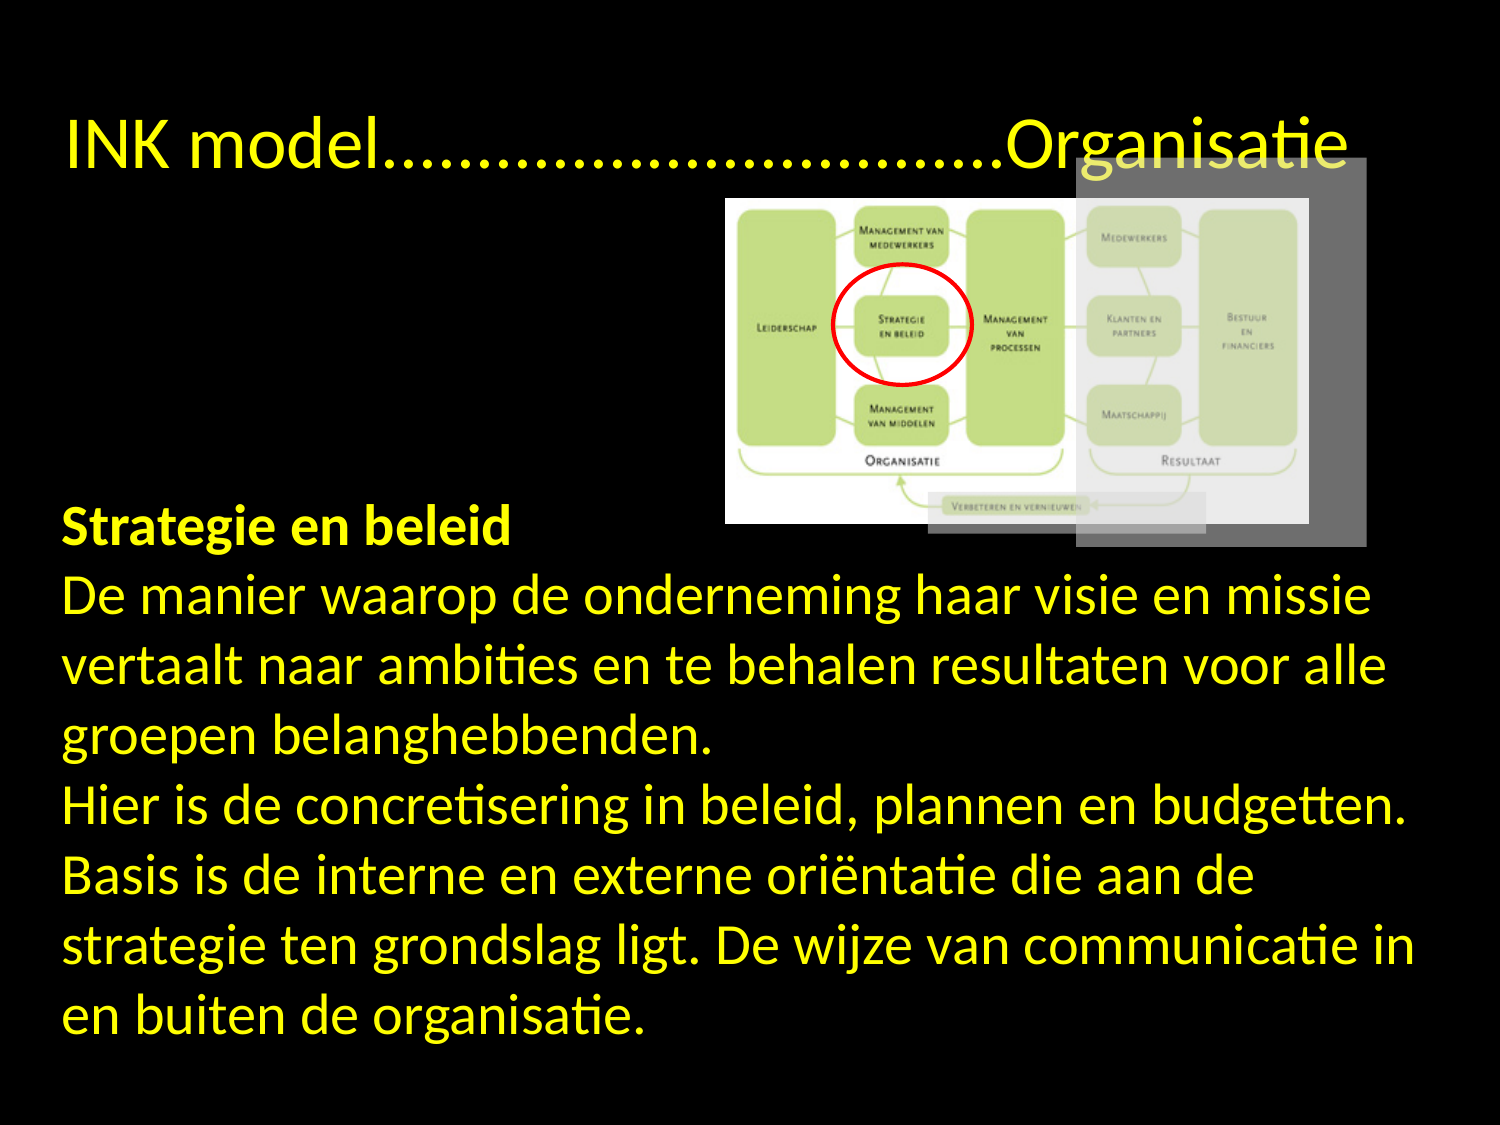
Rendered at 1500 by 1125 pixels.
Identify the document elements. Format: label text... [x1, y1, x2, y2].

text_box Strategie en beleid De manier waarop de onderneming haar visie en missie vertaalt naar ambities en te behalen resultaten voor alle groepen belanghebbenden. Hier is de concretisering in beleid, plannen en budgetten. Basis is de interne en externe oriëntatie die aan de strategie ten grondslag ligt. De wijze van communicatie in en buiten de organisatie. [46, 479, 1447, 1054]
title INK model.................................Organisatie [49, 45, 1425, 233]
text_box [725, 157, 1367, 548]
